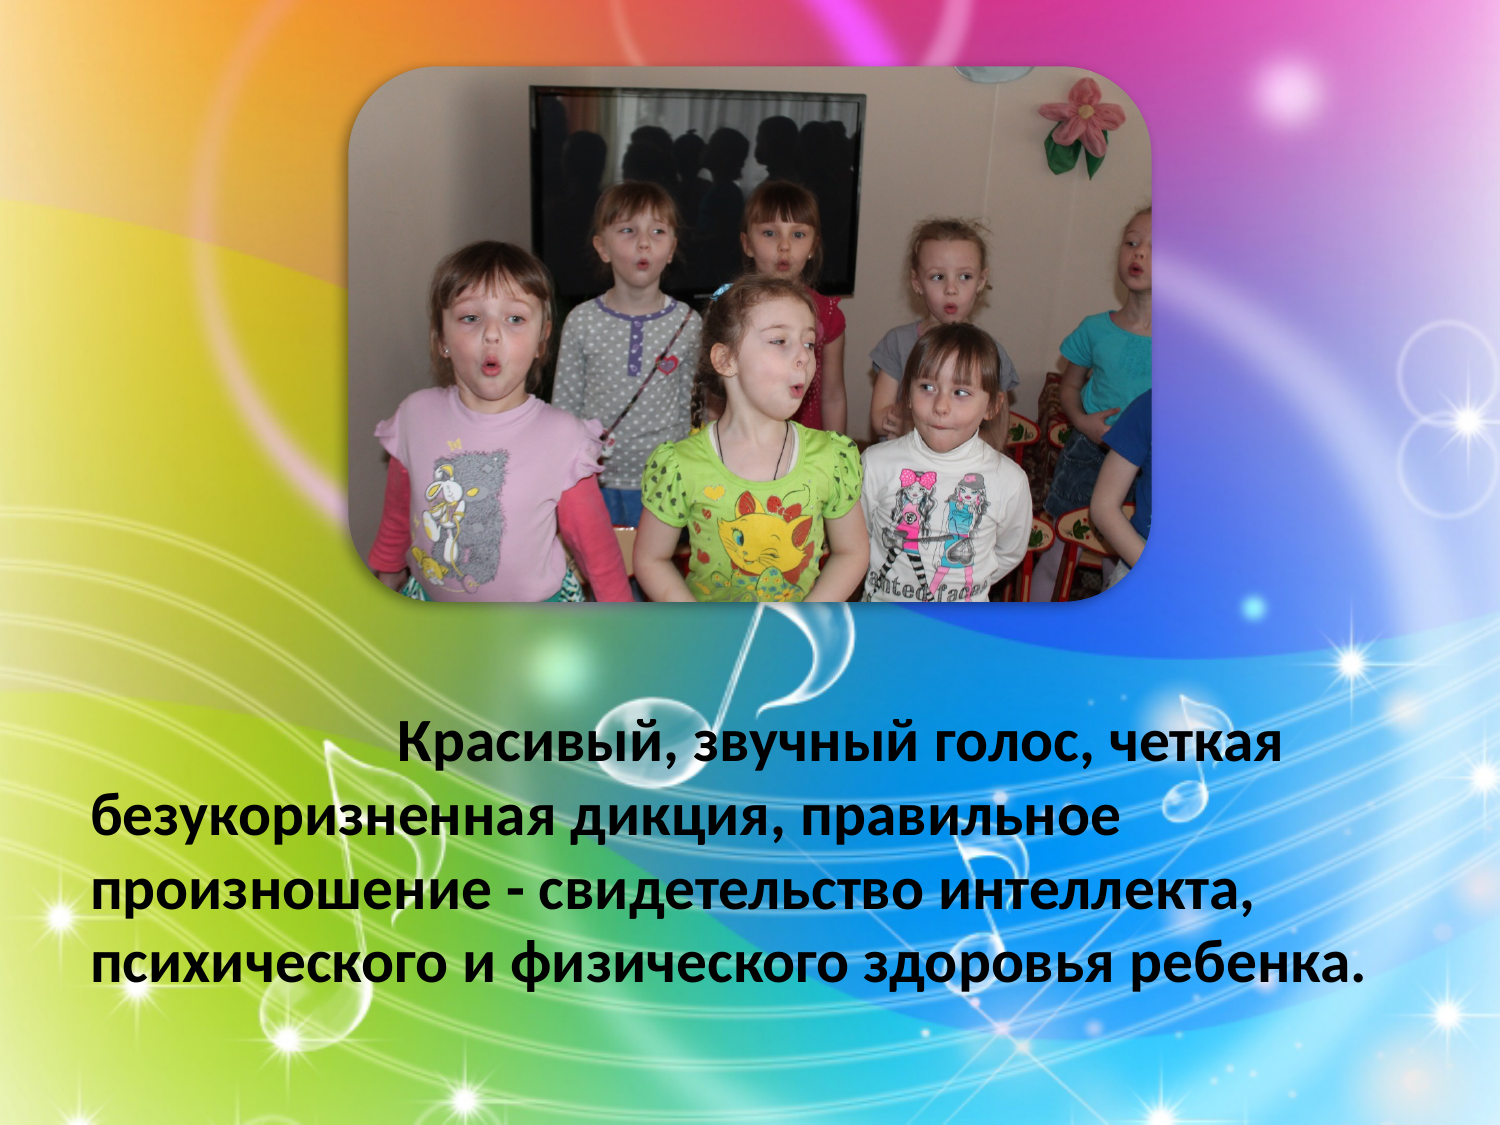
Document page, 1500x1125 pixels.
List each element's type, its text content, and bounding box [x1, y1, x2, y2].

picture [0, 0, 1500, 1125]
list Красивый, звучный голос, четкая безукоризненная дикция, правильное произношение - свидетельство интеллекта, психического и физического здоровья ребенка. [75, 262, 1425, 1005]
